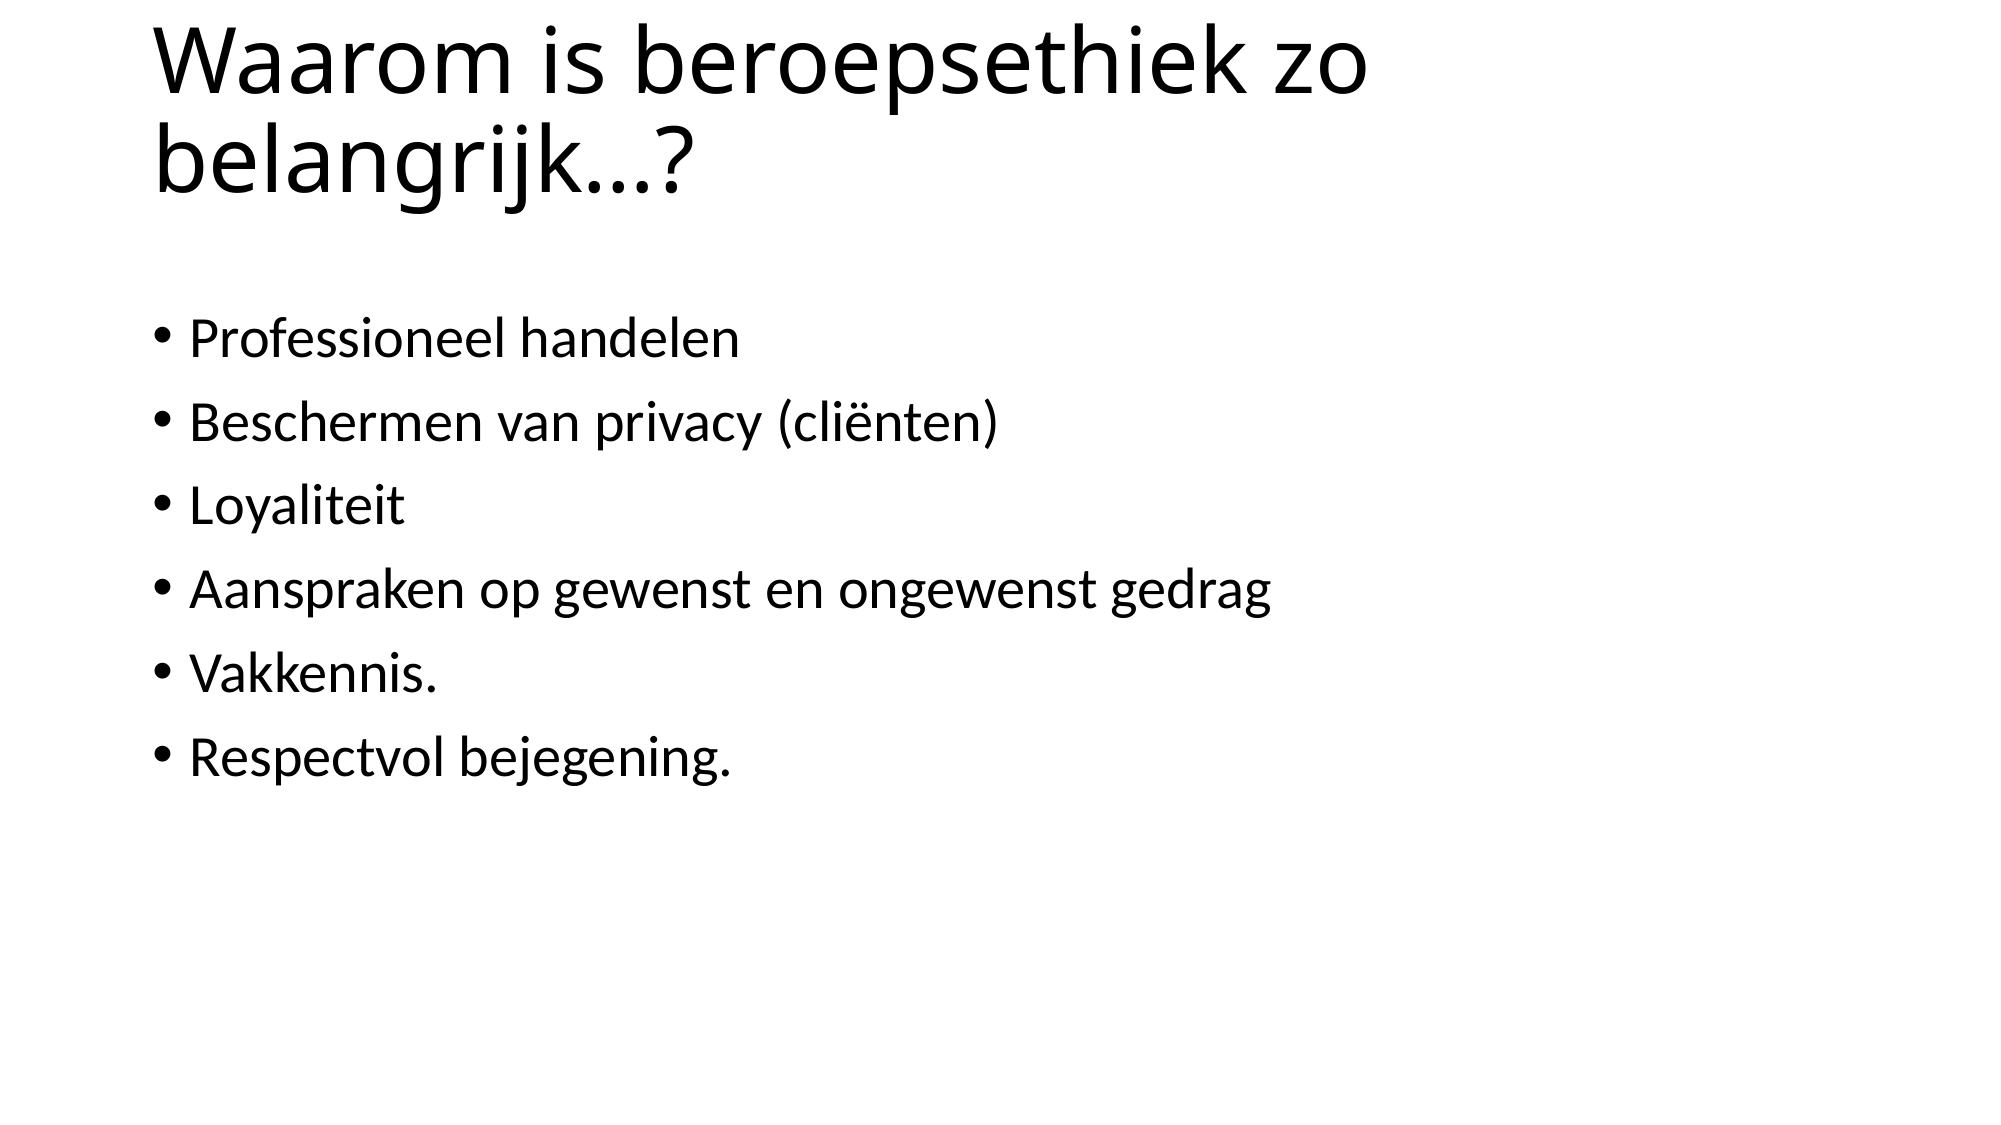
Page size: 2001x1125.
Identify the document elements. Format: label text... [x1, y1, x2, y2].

title Waarom is beroepsethiek zo belangrijk…? [137, 59, 1863, 278]
list Professioneel handelen Beschermen van privacy (cliënten) Loyaliteit Aanspraken op gewenst en ongewenst gedrag Vakkennis. Respectvol bejegening. [137, 299, 1863, 1014]
